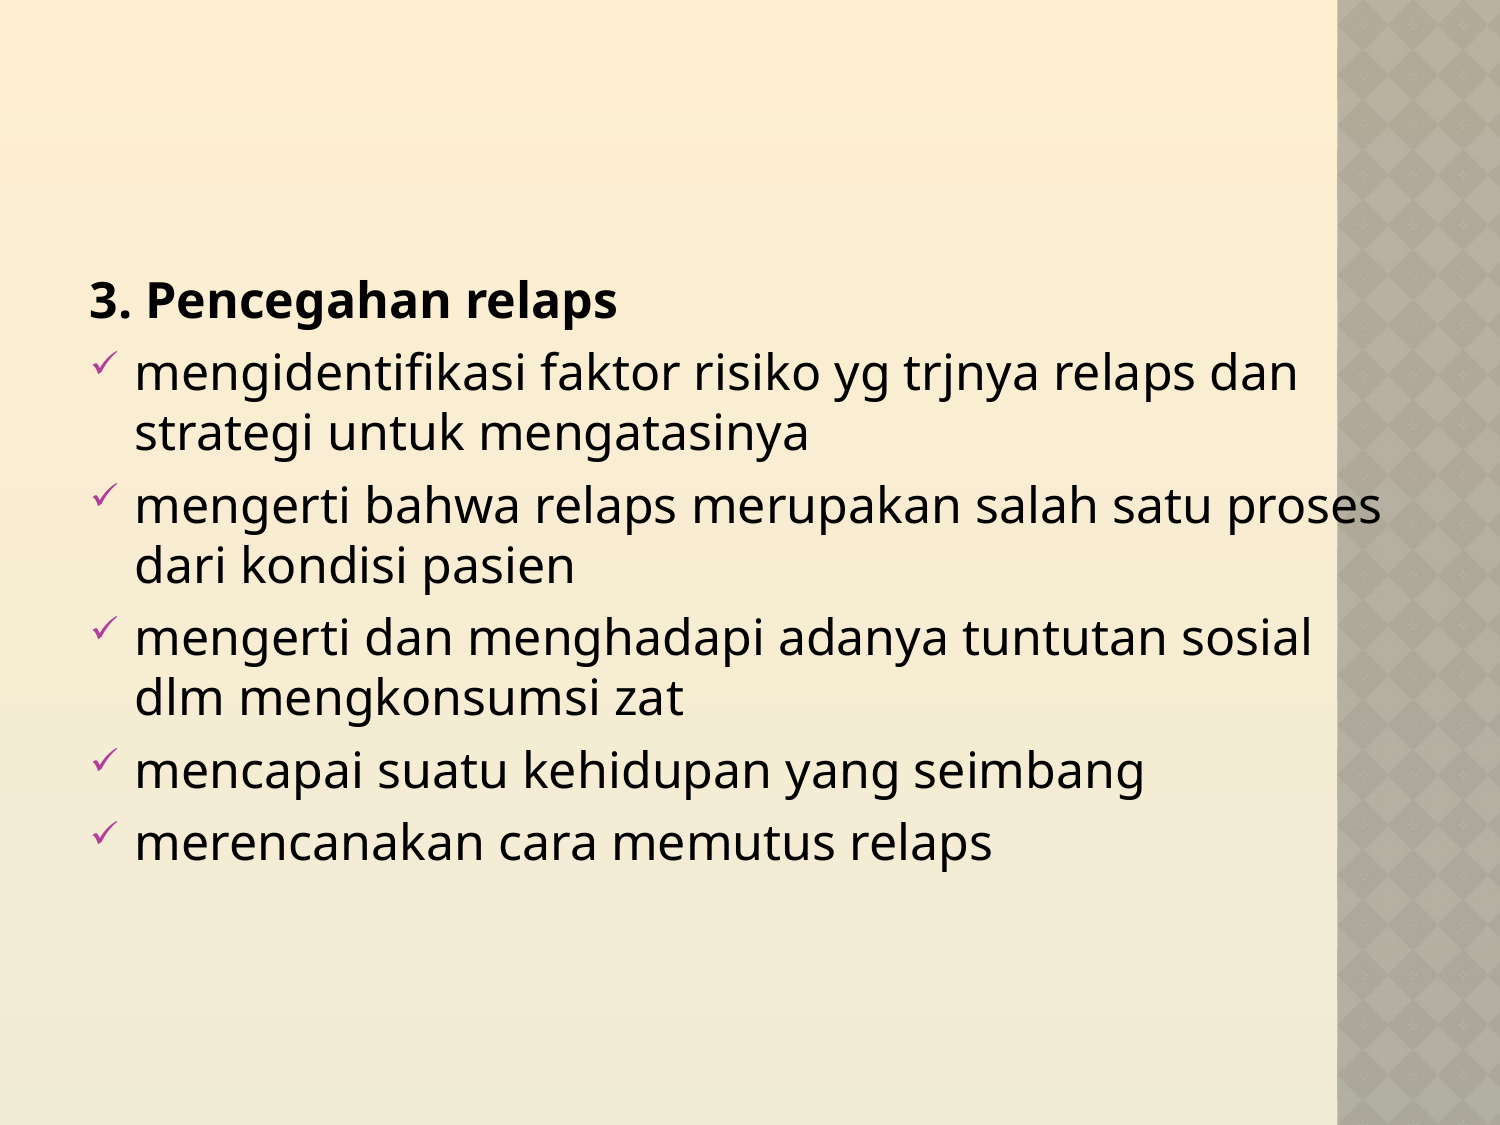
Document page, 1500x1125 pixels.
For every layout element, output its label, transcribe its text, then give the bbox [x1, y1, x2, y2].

list 3. Pencegahan relaps mengidentifikasi faktor risiko yg trjnya relaps dan strategi untuk mengatasinya mengerti bahwa relaps merupakan salah satu proses dari kondisi pasien mengerti dan menghadapi adanya tuntutan sosial dlm mengkonsumsi zat mencapai suatu kehidupan yang seimbang merencanakan cara memutus relaps [75, 260, 1425, 1011]
